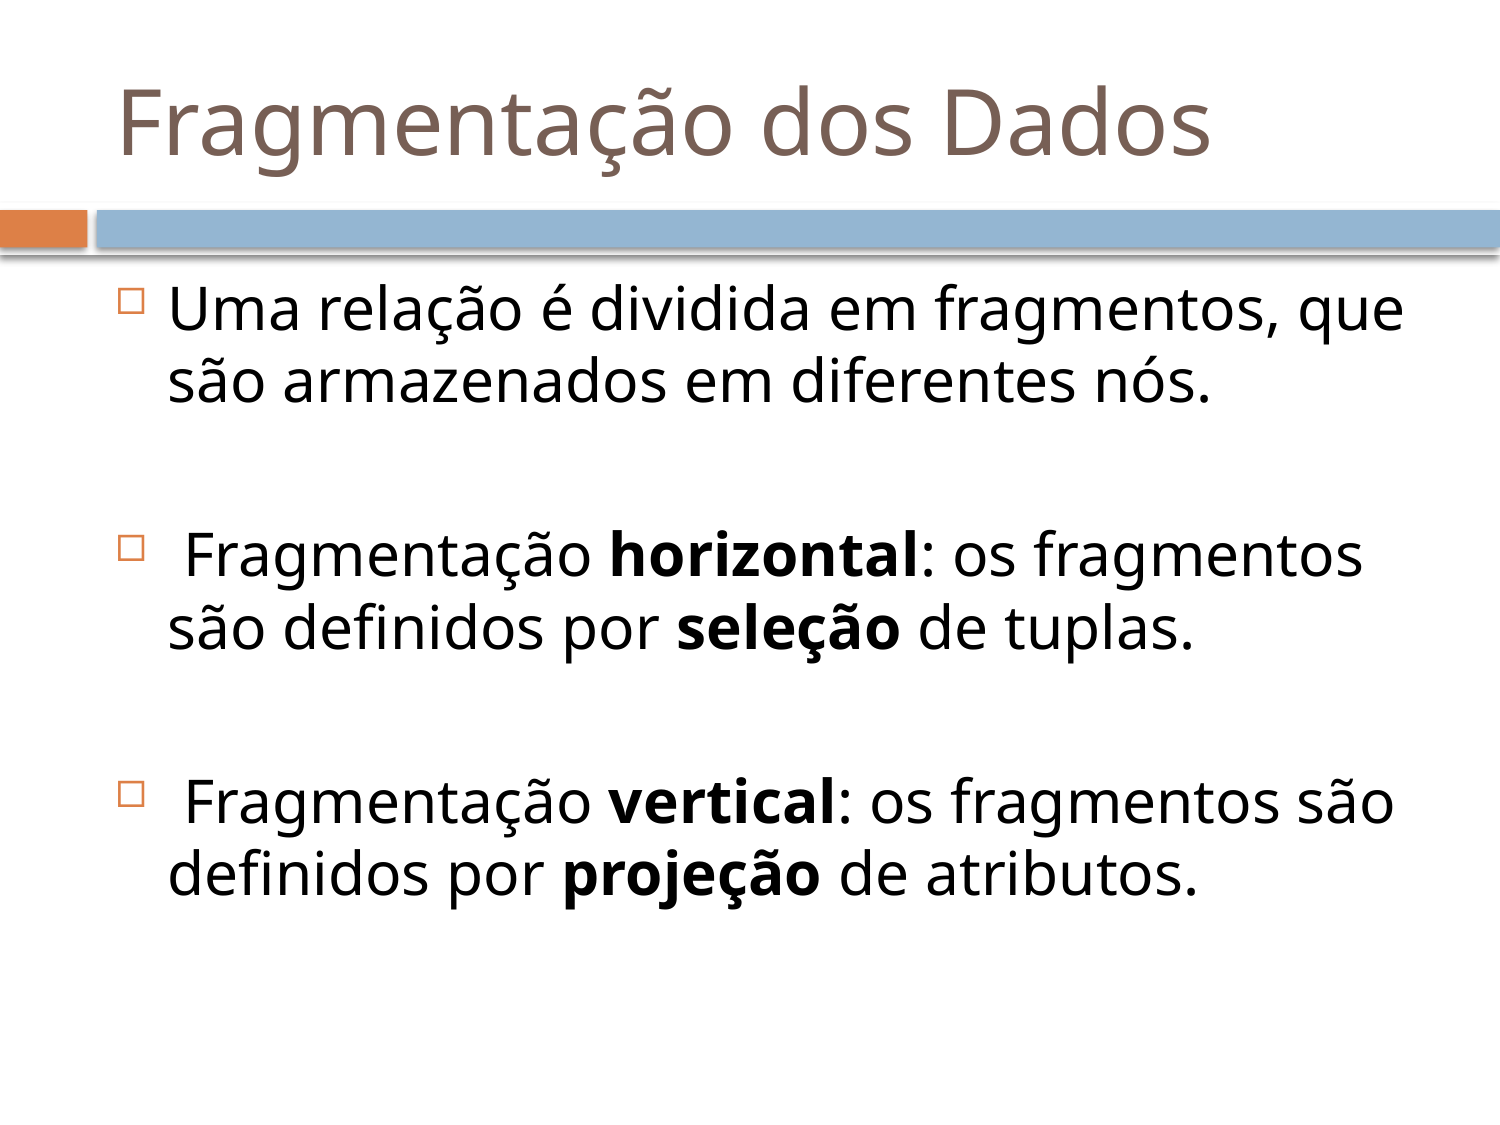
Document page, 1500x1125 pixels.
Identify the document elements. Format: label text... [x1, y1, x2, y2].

list Uma relação é dividida em fragmentos, que são armazenados em diferentes nós. Fragmentação horizontal: os fragmentos são definidos por seleção de tuplas. Fragmentação vertical: os fragmentos são definidos por projeção de atributos. [100, 262, 1438, 1000]
title Fragmentação dos Dados [100, 37, 1438, 200]
